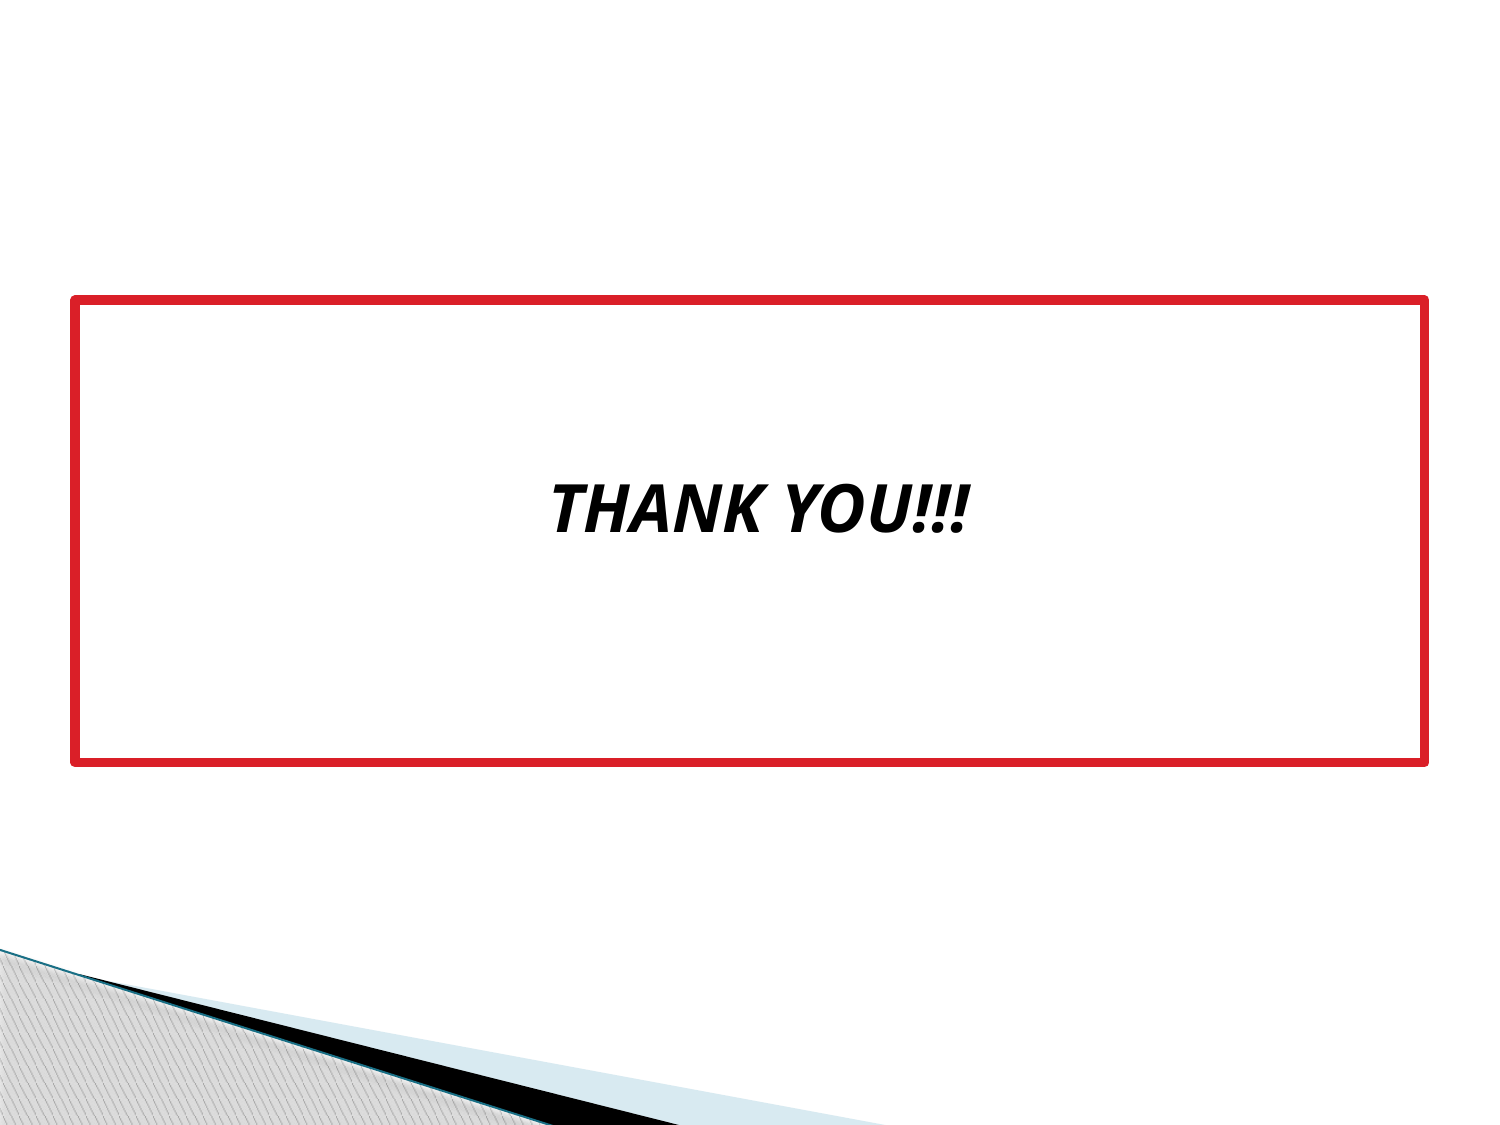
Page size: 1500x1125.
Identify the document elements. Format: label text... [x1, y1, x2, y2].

list THANK YOU!!! [70, 295, 1429, 767]
